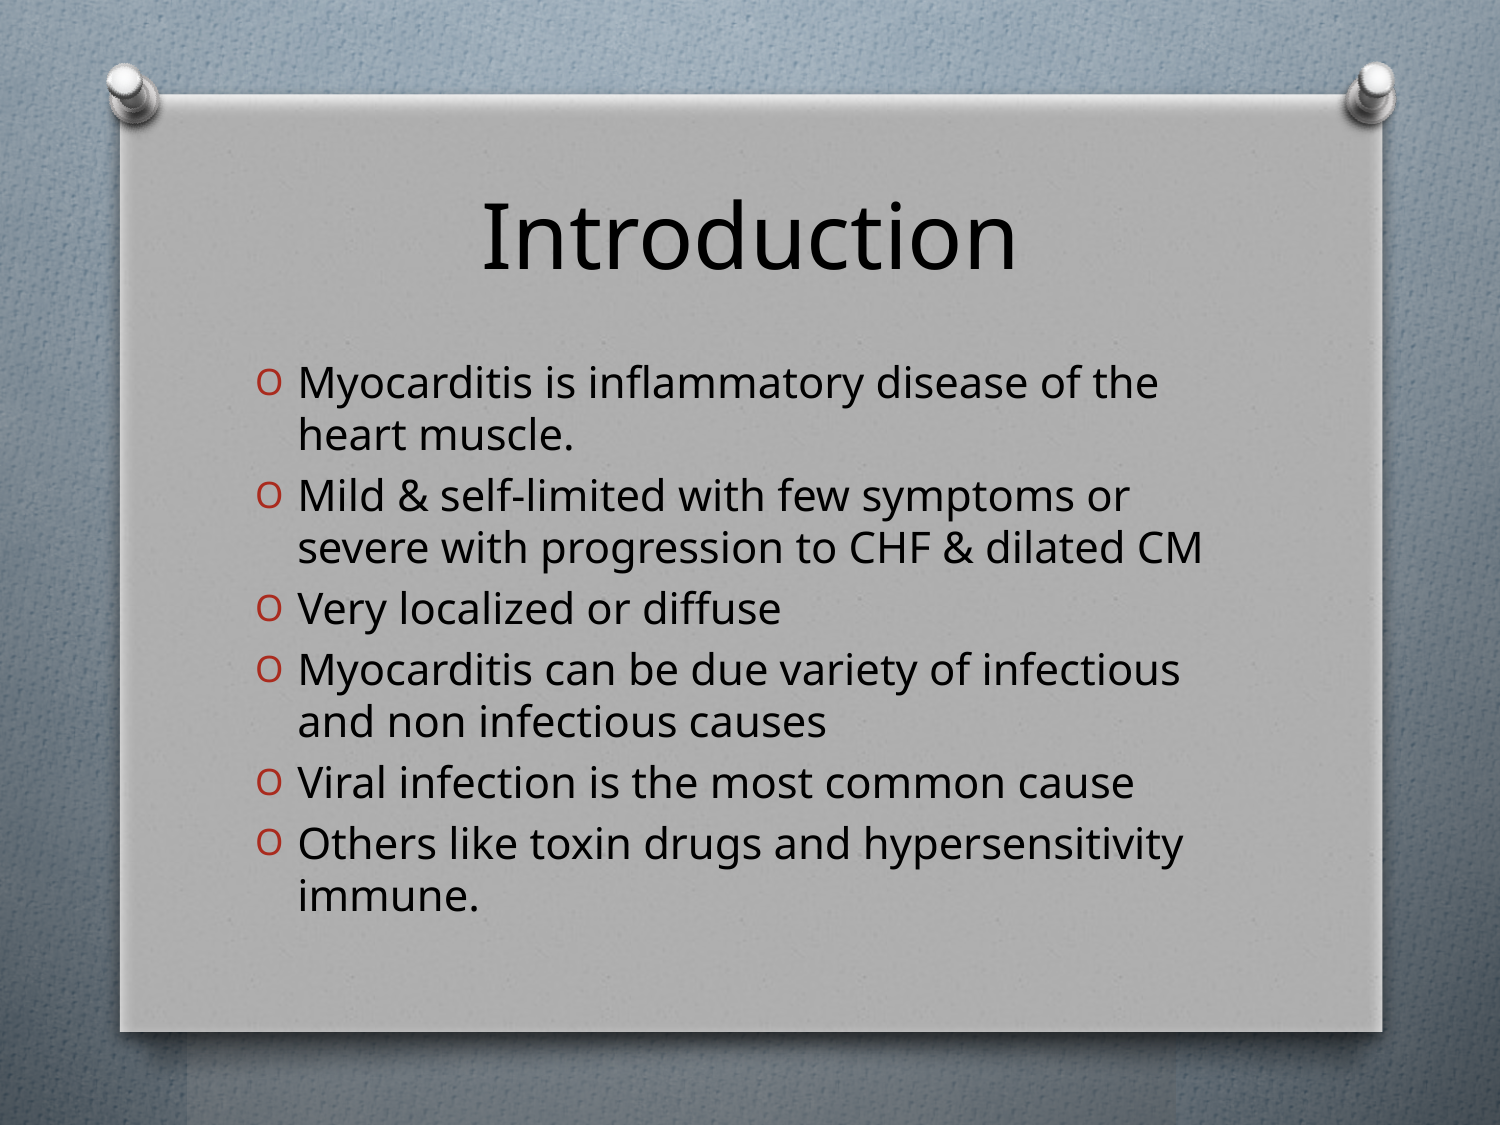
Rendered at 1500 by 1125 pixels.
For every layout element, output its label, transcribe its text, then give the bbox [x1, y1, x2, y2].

picture [75, 29, 198, 153]
list Myocarditis is inflammatory disease of the heart muscle. Mild & self-limited with few symptoms or severe with progression to CHF & dilated CM Very localized or diffuse Myocarditis can be due variety of infectious and non infectious causes Viral infection is the most common cause Others like toxin drugs and hypersensitivity immune. [240, 347, 1257, 939]
title Introduction [179, 134, 1323, 332]
picture [1317, 35, 1439, 156]
